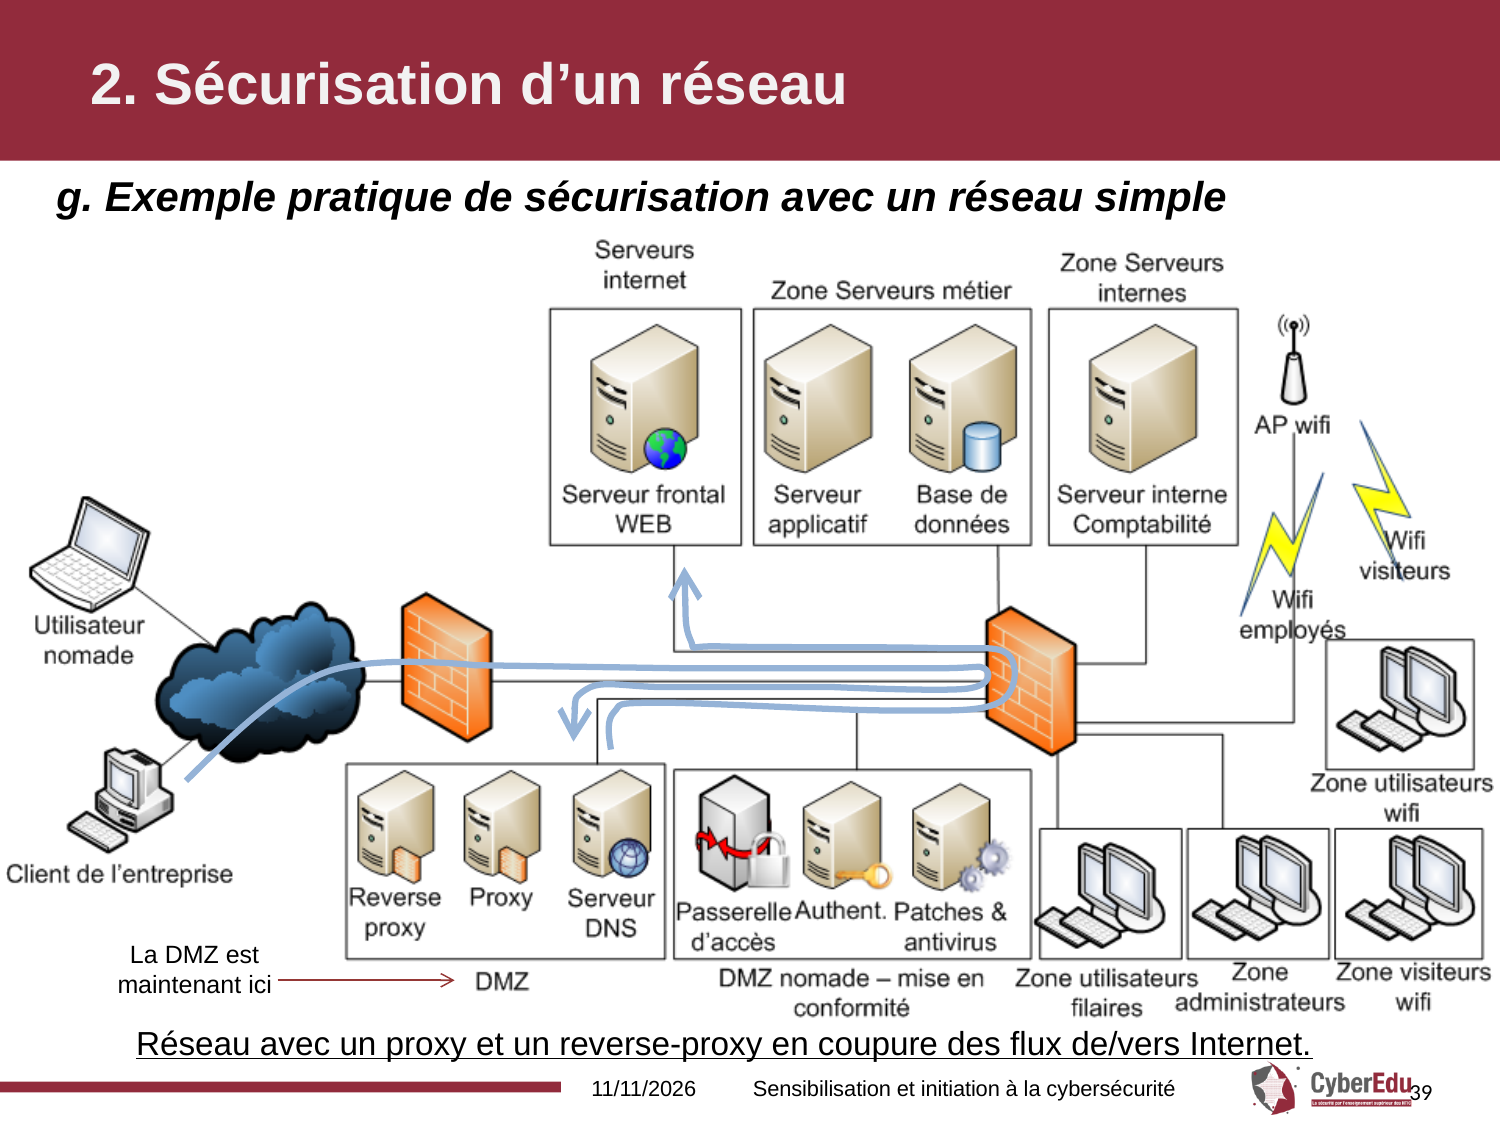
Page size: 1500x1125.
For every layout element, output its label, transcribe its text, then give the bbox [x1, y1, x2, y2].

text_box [5, 232, 1494, 1024]
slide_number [561, 1070, 727, 1118]
text_box g. Exemple pratique de sécurisation avec un réseau simple [41, 162, 1471, 230]
title 2. Sécurisation d’un réseau [75, 1, 1425, 161]
text_box Réseau avec un proxy et un reverse-proxy en coupure des flux de/vers Internet. [100, 1033, 1349, 1070]
picture [1246, 1060, 1412, 1115]
footer Sensibilisation et initiation à la cybersécurité [738, 1070, 1236, 1118]
